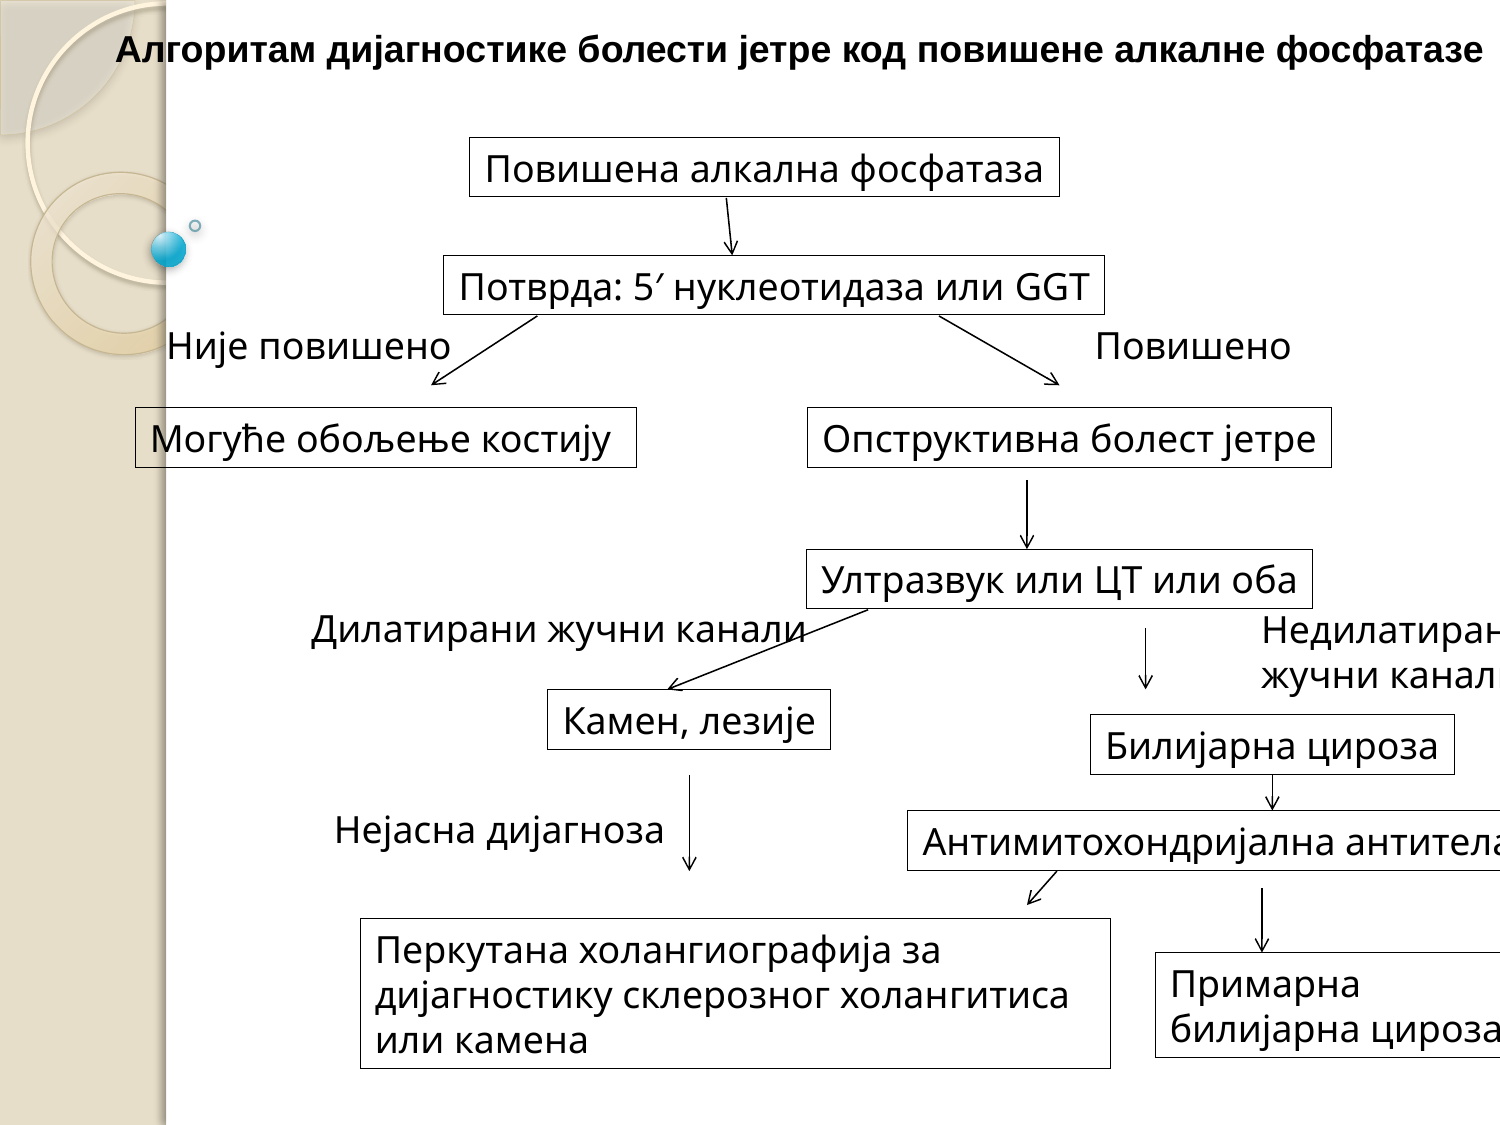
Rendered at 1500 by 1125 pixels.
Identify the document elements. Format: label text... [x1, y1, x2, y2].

text_box Примарна билијарна цироза [1155, 952, 1500, 1058]
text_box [430, 315, 538, 386]
text_box Камен, лезије [547, 689, 831, 750]
text_box Алгоритам дијагностике болести јетре код повишене алкалне фосфатазе [100, 17, 1500, 78]
text_box Повишено [1079, 314, 1307, 375]
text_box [726, 197, 733, 256]
text_box Ултразвук или ЦТ или оба [806, 549, 1313, 609]
text_box Антимитохондријална антитела [907, 810, 1500, 871]
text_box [938, 315, 1060, 386]
text_box Билијарна цироза [1090, 714, 1455, 775]
text_box Перкутана холангиографија за дијагностику склерозног холангитиса или камена [360, 918, 1111, 1069]
text_box Дилатирани жучни канали [296, 597, 822, 658]
text_box Повишена алкална фосфатаза [469, 137, 1060, 197]
text_box Нејасна дијагноза [319, 798, 681, 859]
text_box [1026, 870, 1058, 906]
text_box Потврда: 5′ нуклеотидаза или GGT [443, 255, 1105, 315]
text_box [666, 609, 869, 690]
text_box Могуће обољење костију [135, 407, 637, 468]
text_box Није повишено [151, 314, 428, 375]
text_box Опструктивна болест јетре [807, 407, 1332, 468]
text_box Недилатирани жучни канали [1246, 598, 1500, 703]
